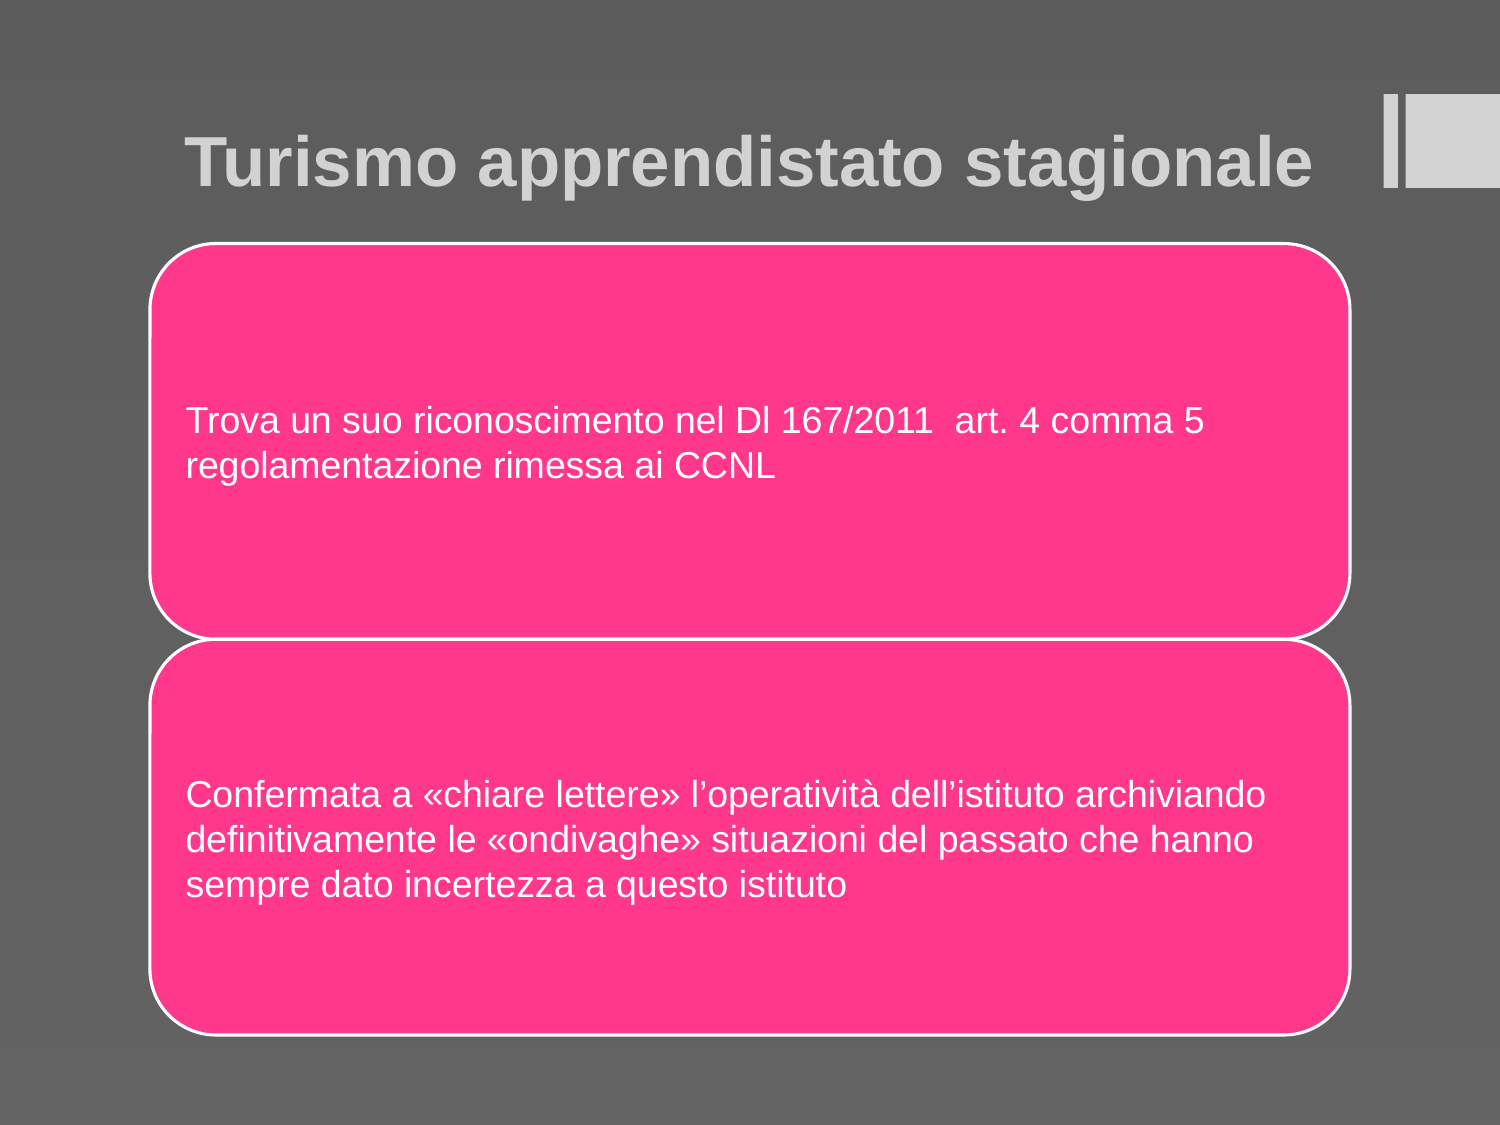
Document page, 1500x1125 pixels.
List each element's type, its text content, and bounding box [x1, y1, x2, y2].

title Turismo apprendistato stagionale [150, 30, 1351, 209]
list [149, 242, 1351, 1036]
